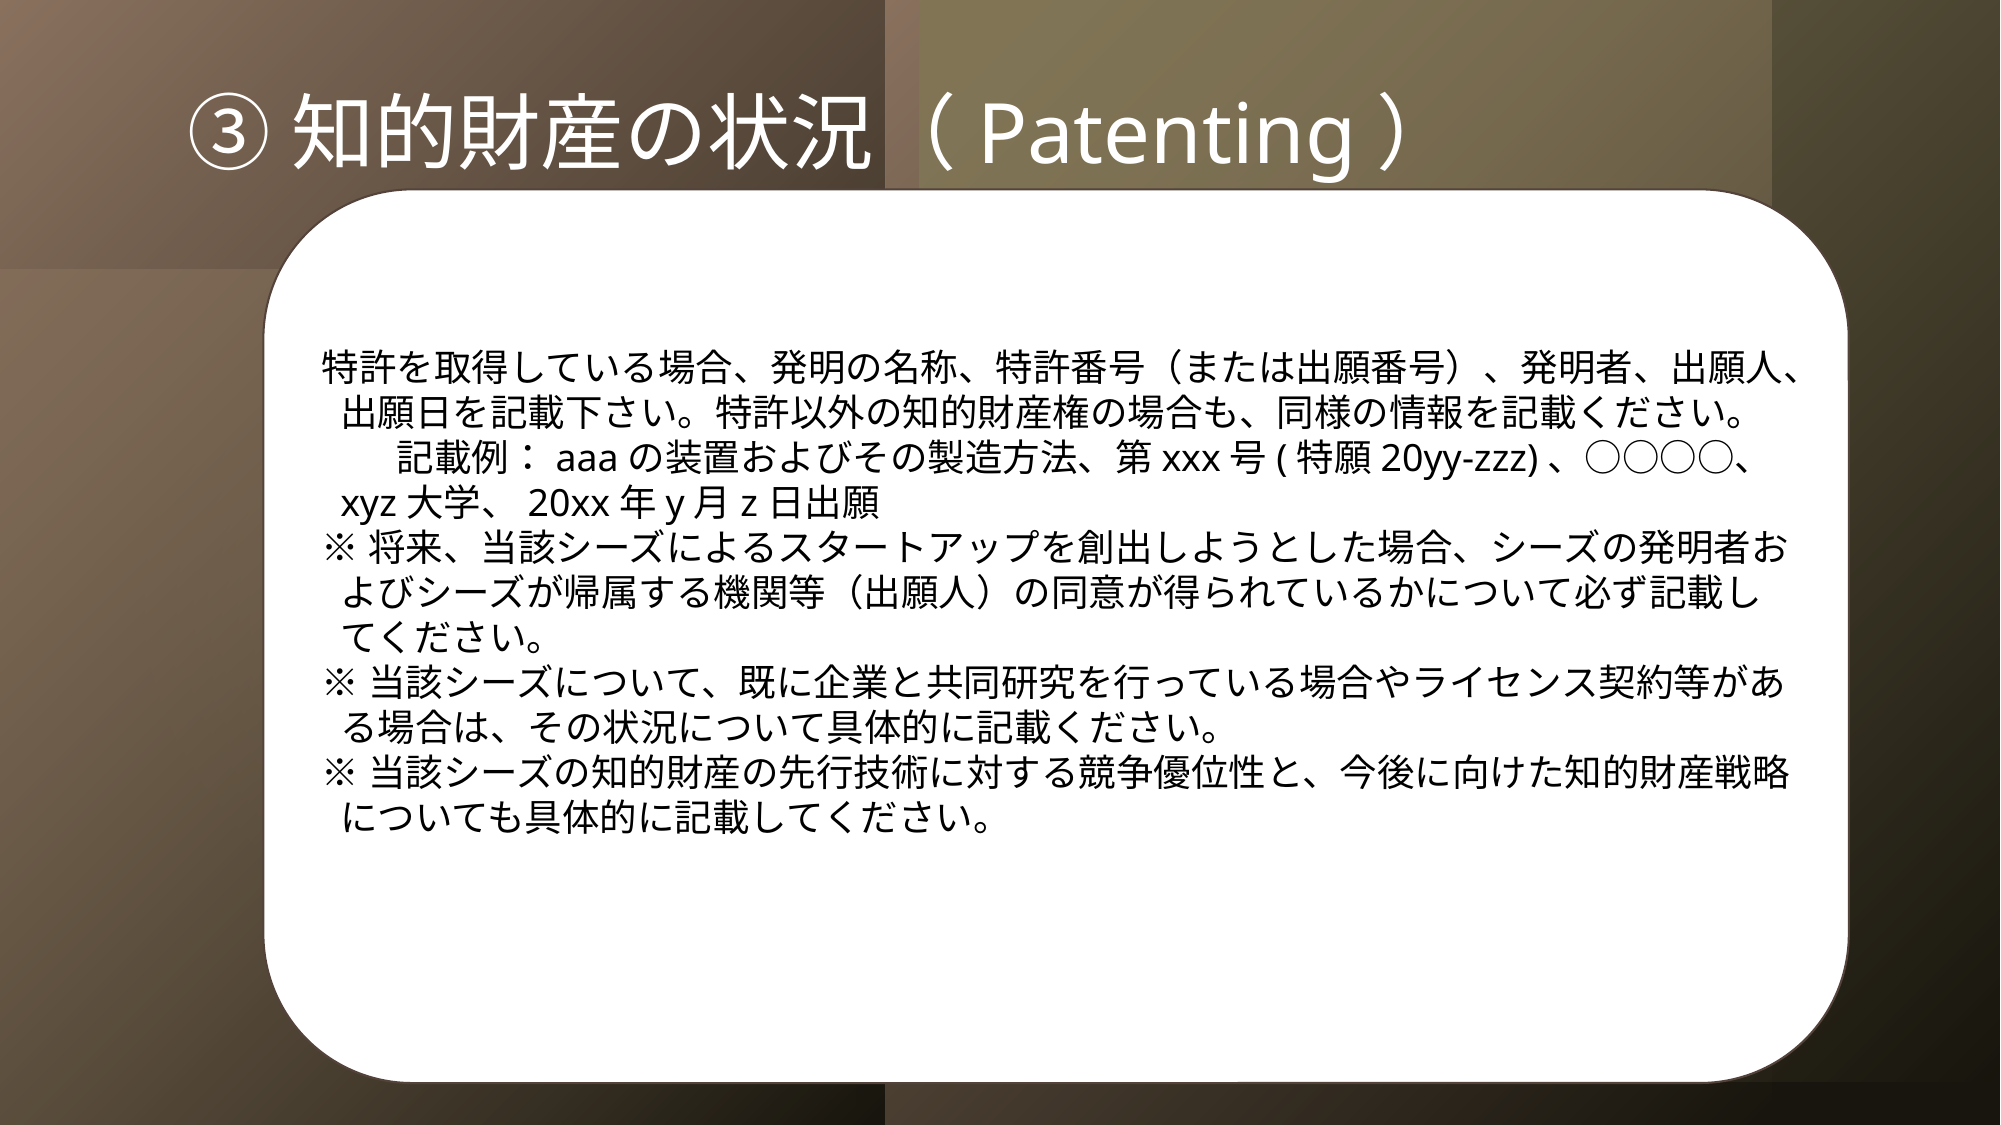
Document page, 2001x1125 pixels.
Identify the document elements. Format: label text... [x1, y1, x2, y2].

text_box ③知的財産の状況（Patenting） [173, 73, 1475, 188]
text_box 特許を取得している場合、発明の名称、特許番号（または出願番号）、発明者、出願人、出願日を記載下さい。特許以外の知的財産権の場合も、同様の情報を記載ください。 記載例：aaaの装置およびその製造方法、第xxx号(特願20yy-zzz)、○○○○、xyz大学、20xx年y月z日出願 ※将来、当該シーズによるスタートアップを創出しようとした場合、シーズの発明者およびシーズが帰属する機関等（出願人）の同意が得られているかについて必ず記載してください。 ※当該シーズについて、既に企業と共同研究を行っている場合やライセンス契約等がある場合は、その状況について具体的に記載ください。 ※当該シーズの知的財産の先行技術に対する競争優位性と、今後に向けた知的財産戦略についても具体的に記載してください。 [262, 188, 1850, 1085]
